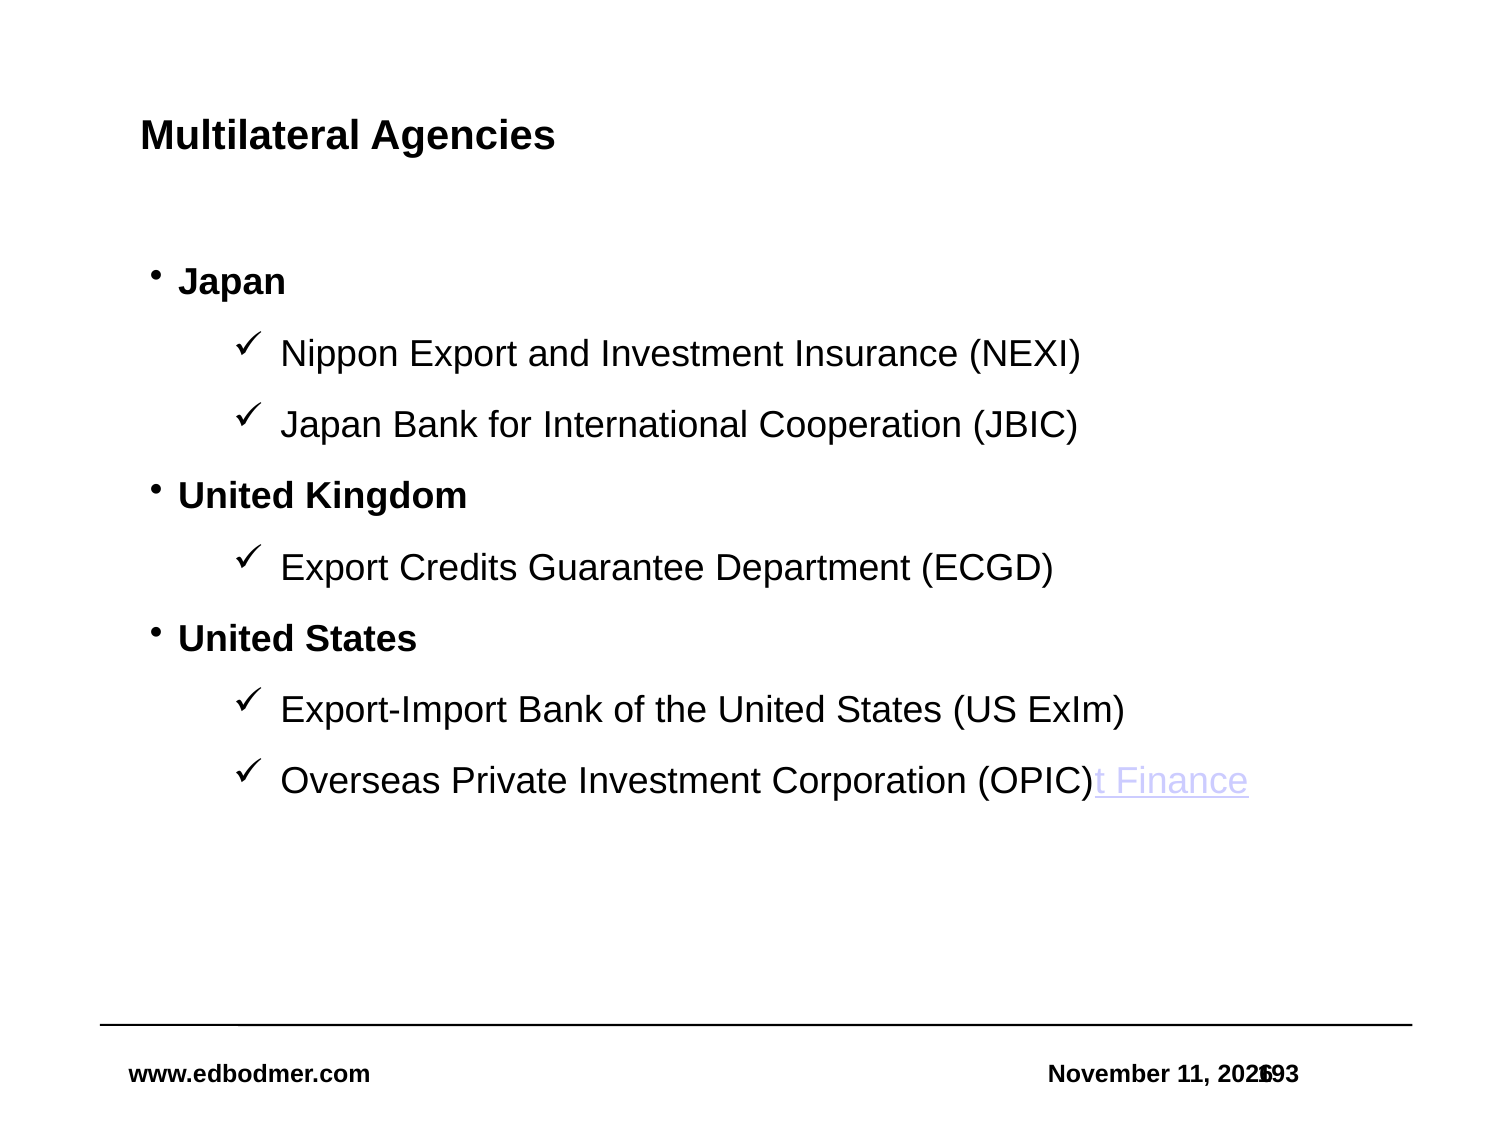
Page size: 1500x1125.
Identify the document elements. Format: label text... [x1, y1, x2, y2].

title Multilateral Agencies [124, 99, 1288, 226]
list Japan Nippon Export and Investment Insurance (NEXI) Japan Bank for International Cooperation (JBIC) United Kingdom Export Credits Guarantee Department (ECGD) United States Export-Import Bank of the United States (US ExIm) Overseas Private Investment Corporation (OPIC)t Finance [124, 249, 1376, 1001]
